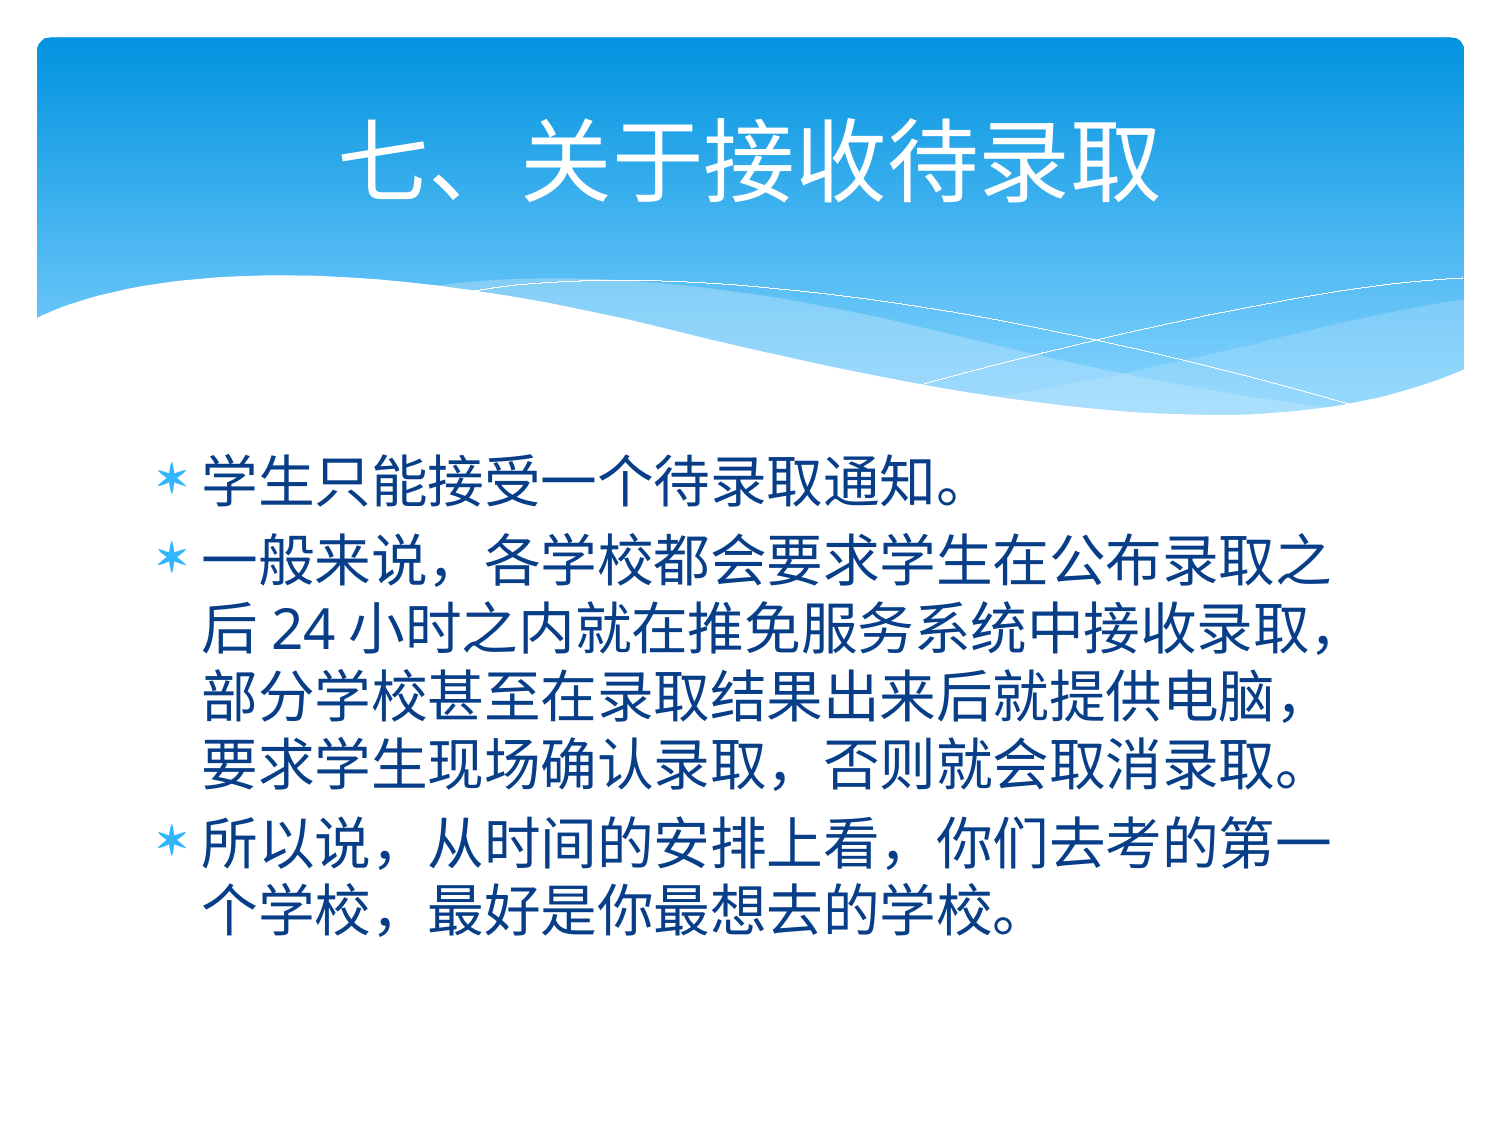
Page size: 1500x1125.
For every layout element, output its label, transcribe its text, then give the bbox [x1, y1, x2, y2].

list 学生只能接受一个待录取通知。 一般来说，各学校都会要求学生在公布录取之后24小时之内就在推免服务系统中接收录取，部分学校甚至在录取结果出来后就提供电脑，要求学生现场确认录取，否则就会取消录取。 所以说，从时间的安排上看，你们去考的第一个学校，最好是你最想去的学校。 [143, 438, 1359, 1005]
title 七、关于接收待录取 [75, 55, 1425, 261]
